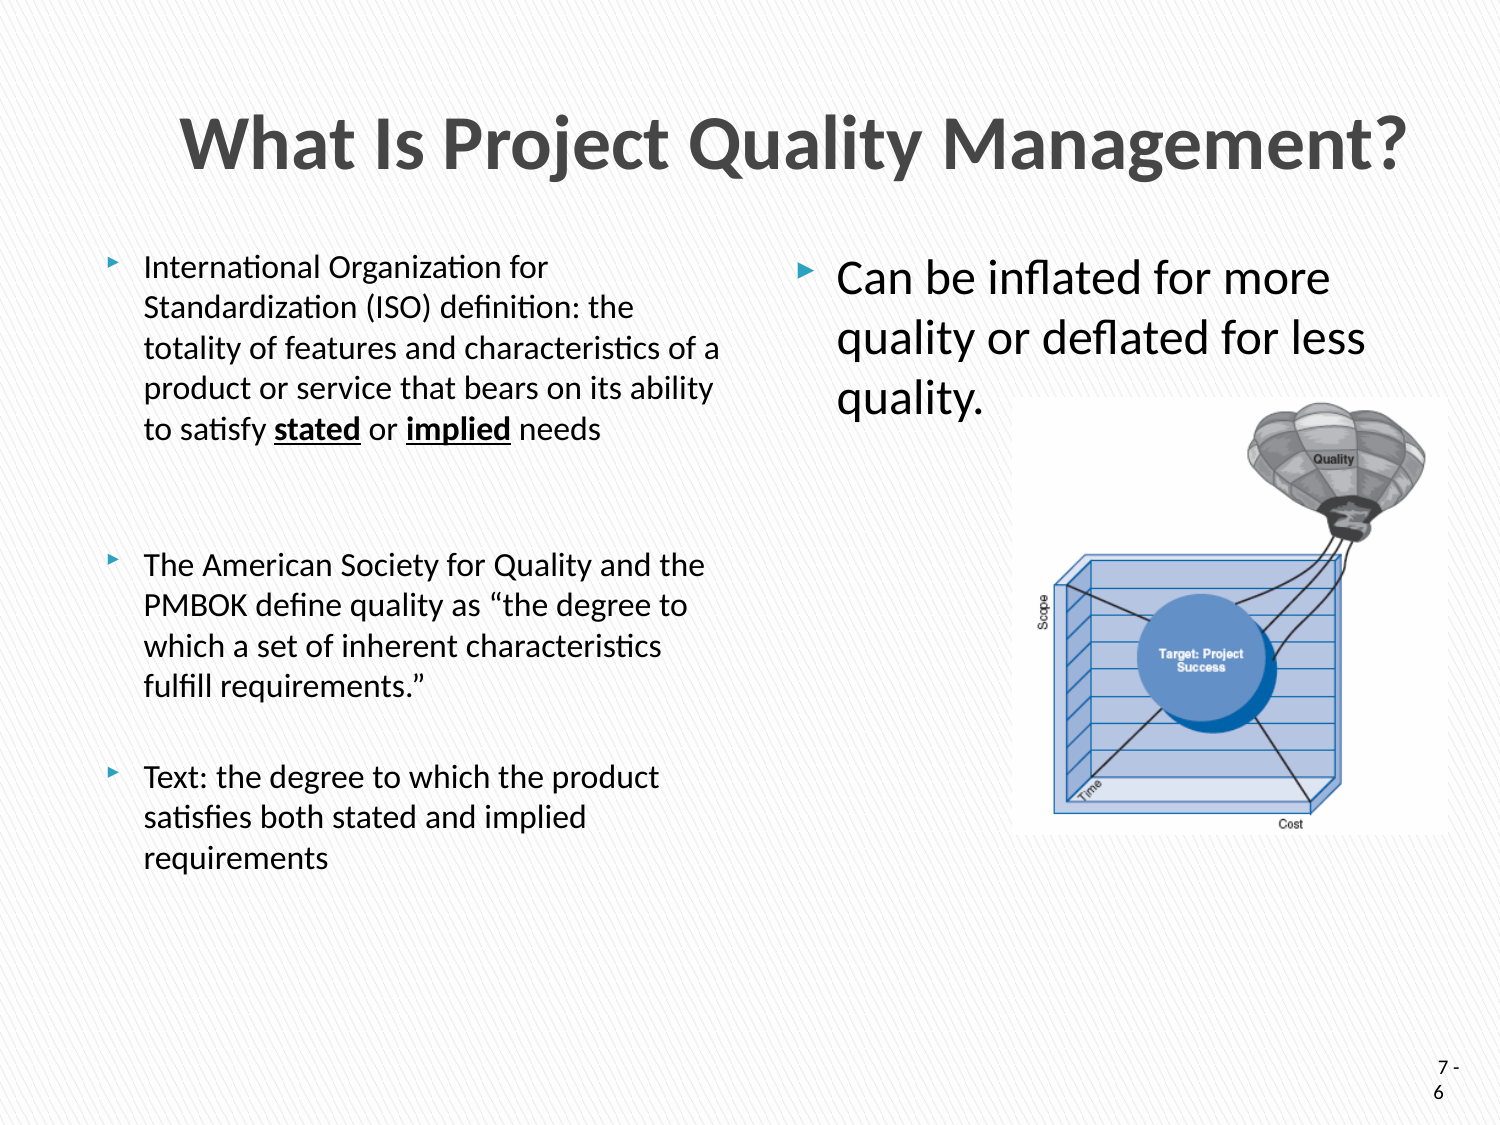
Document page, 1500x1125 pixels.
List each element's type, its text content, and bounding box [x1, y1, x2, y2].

list Can be inflated for more quality or deflated for less quality. [761, 236, 1425, 884]
slide_number 7 - 6 [1418, 1051, 1479, 1112]
picture [1011, 396, 1449, 835]
list International Organization for Standardization (ISO) definition: the totality of features and characteristics of a product or service that bears on its ability to satisfy stated or implied needs The American Society for Quality and the PMBOK define quality as “the degree to which a set of inherent characteristics fulfill requirements.” Text: the degree to which the product satisfies both stated and implied requirements [75, 236, 738, 884]
title What Is Project Quality Management? [75, 44, 1425, 233]
